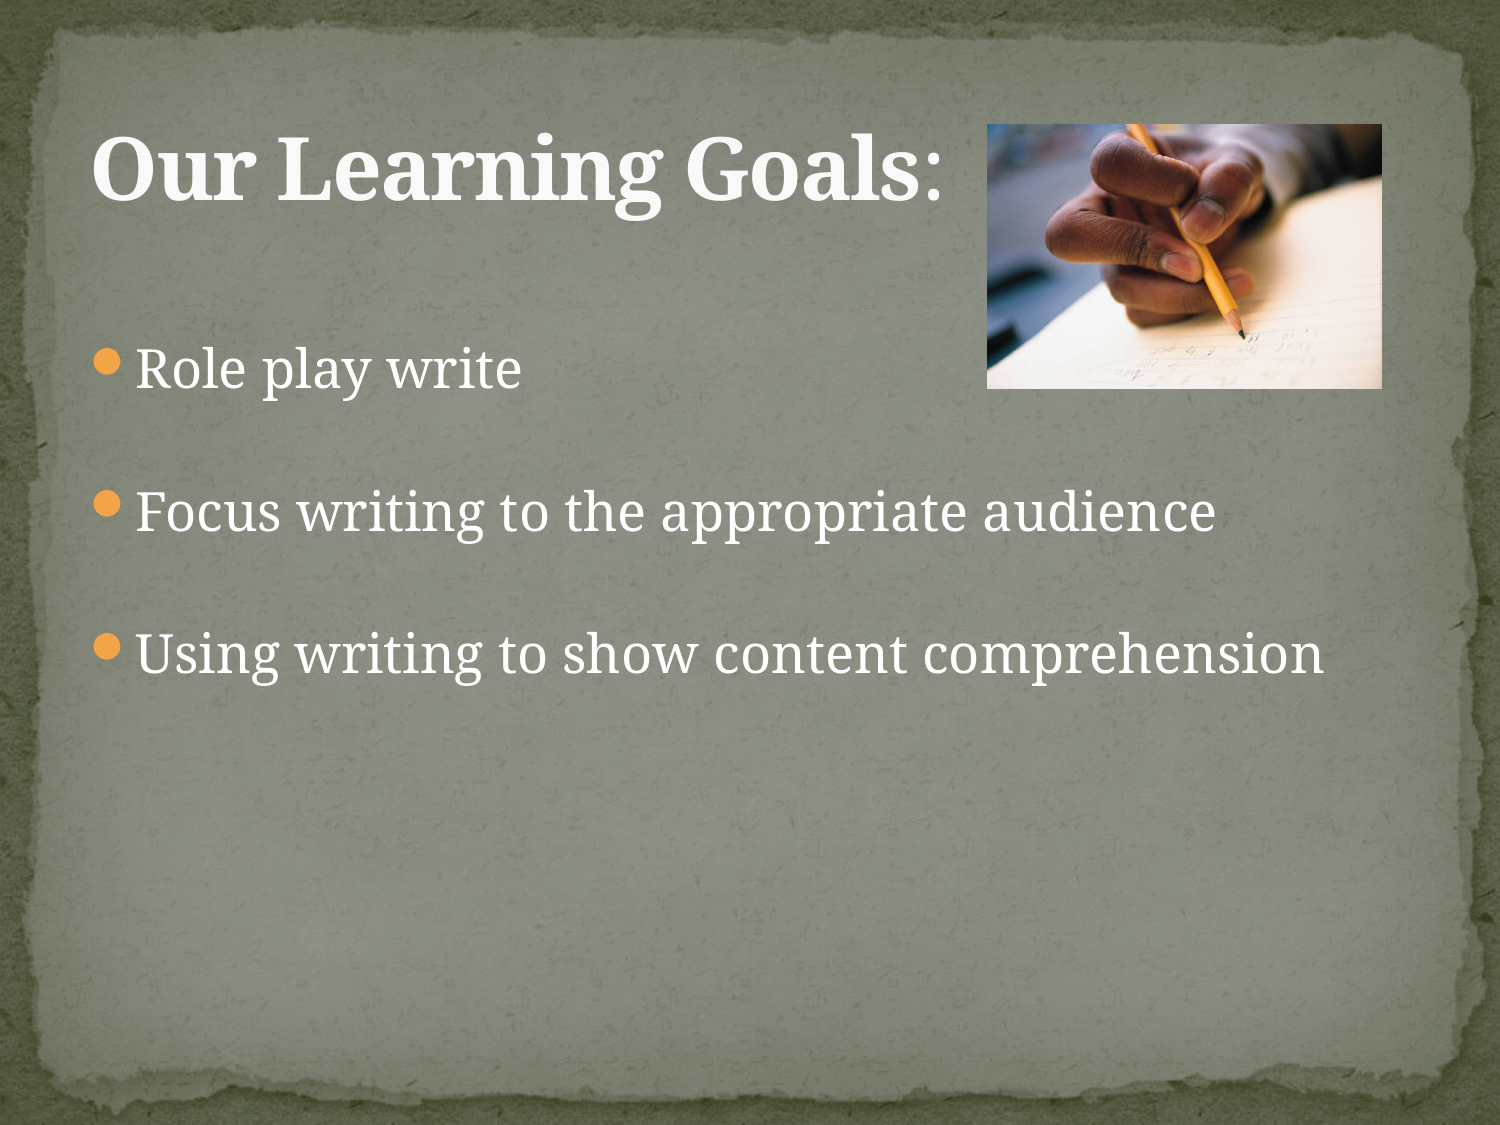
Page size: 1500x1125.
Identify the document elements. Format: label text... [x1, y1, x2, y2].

title Our Learning Goals: [74, 24, 1425, 225]
picture [987, 124, 1382, 389]
list Role play write Focus writing to the appropriate audience Using writing to show content comprehension [75, 249, 1425, 1000]
